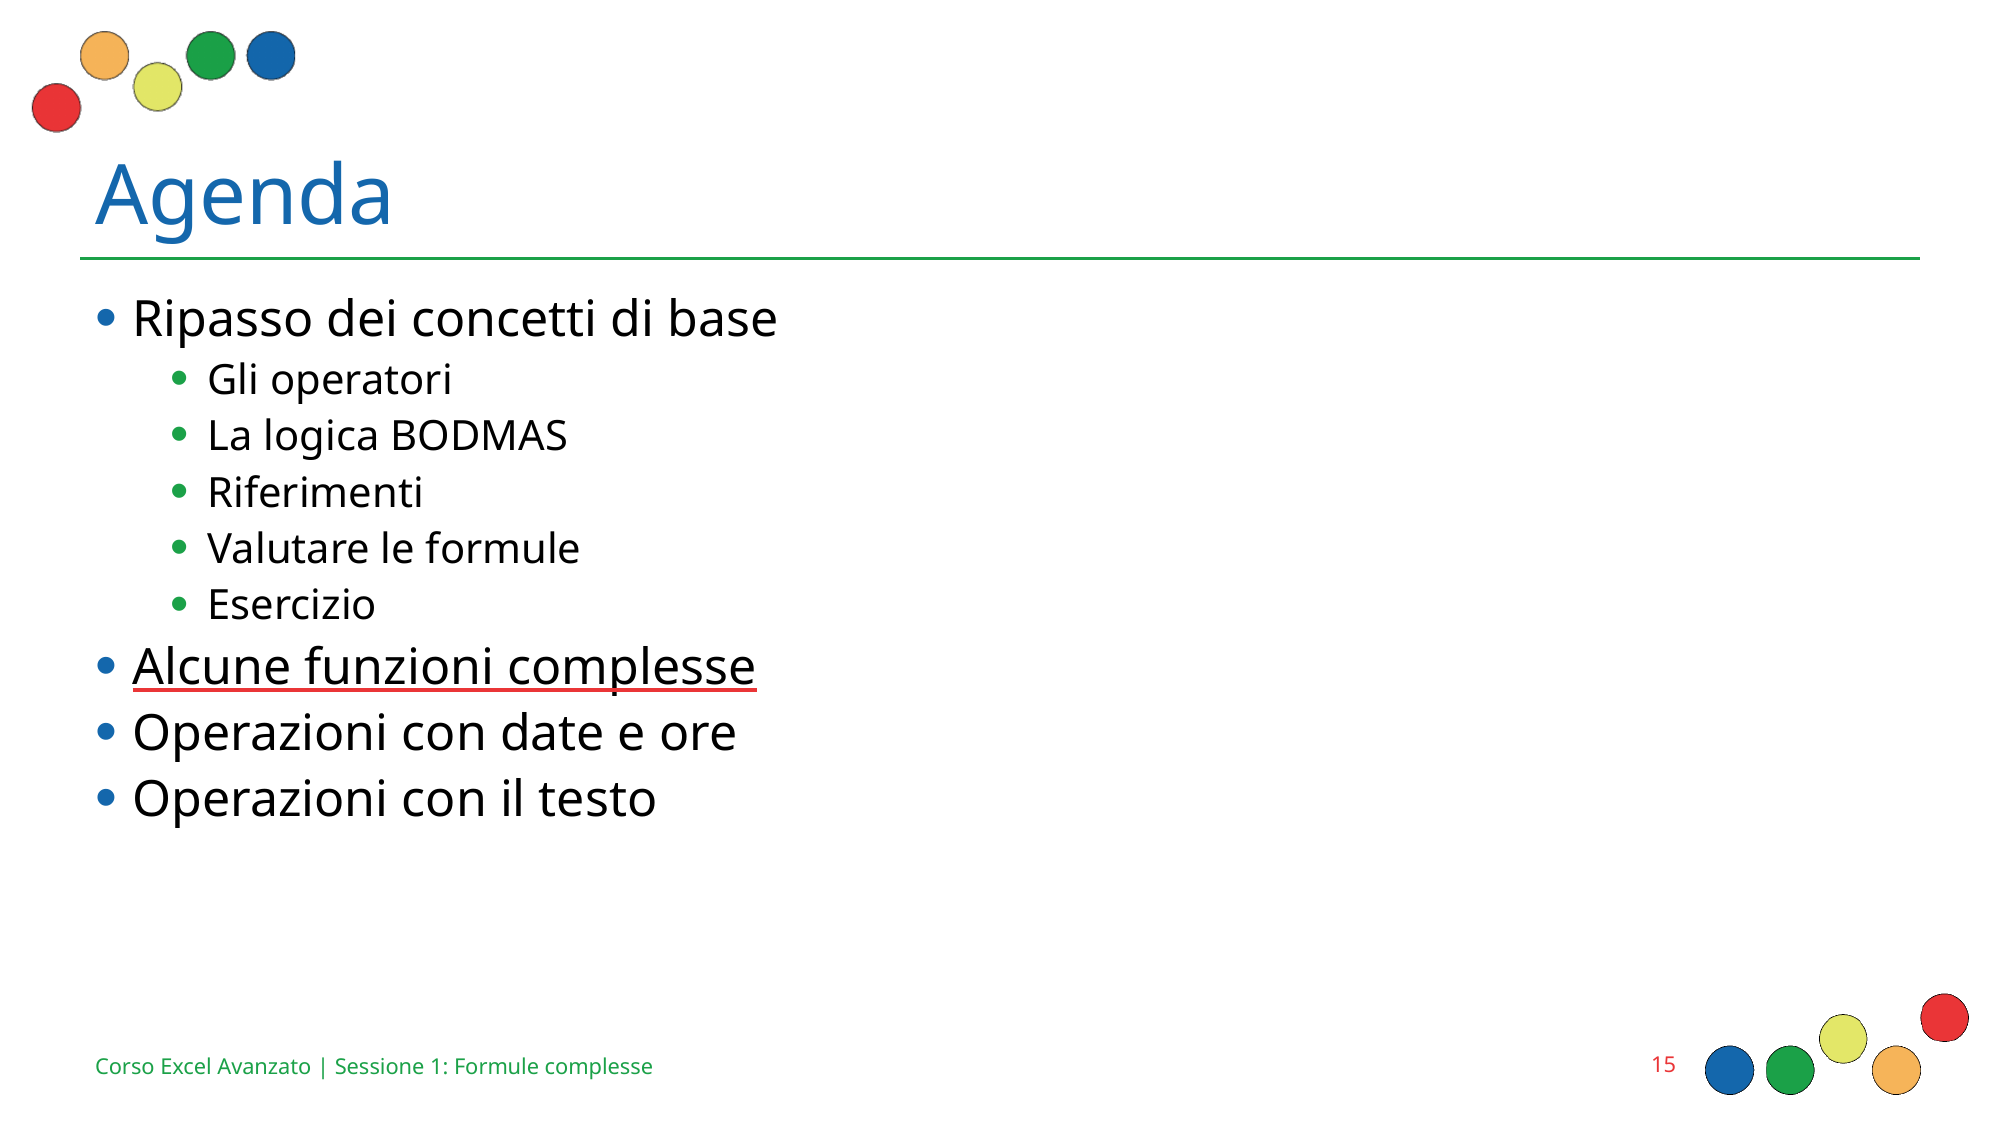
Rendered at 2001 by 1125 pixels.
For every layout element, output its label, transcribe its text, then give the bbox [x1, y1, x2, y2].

list Ripasso dei concetti di base Gli operatori La logica BODMAS Riferimenti Valutare le formule Esercizio Alcune funzioni complesse Operazioni con date e ore Operazioni con il testo [80, 278, 1920, 1011]
title Agenda [80, 123, 1920, 259]
picture [1704, 990, 1971, 1096]
footer Corso Excel Avanzato | Sessione 1: Formule complesse [80, 1035, 1571, 1096]
picture [29, 30, 295, 135]
slide_number 15 [1583, 1035, 1692, 1096]
